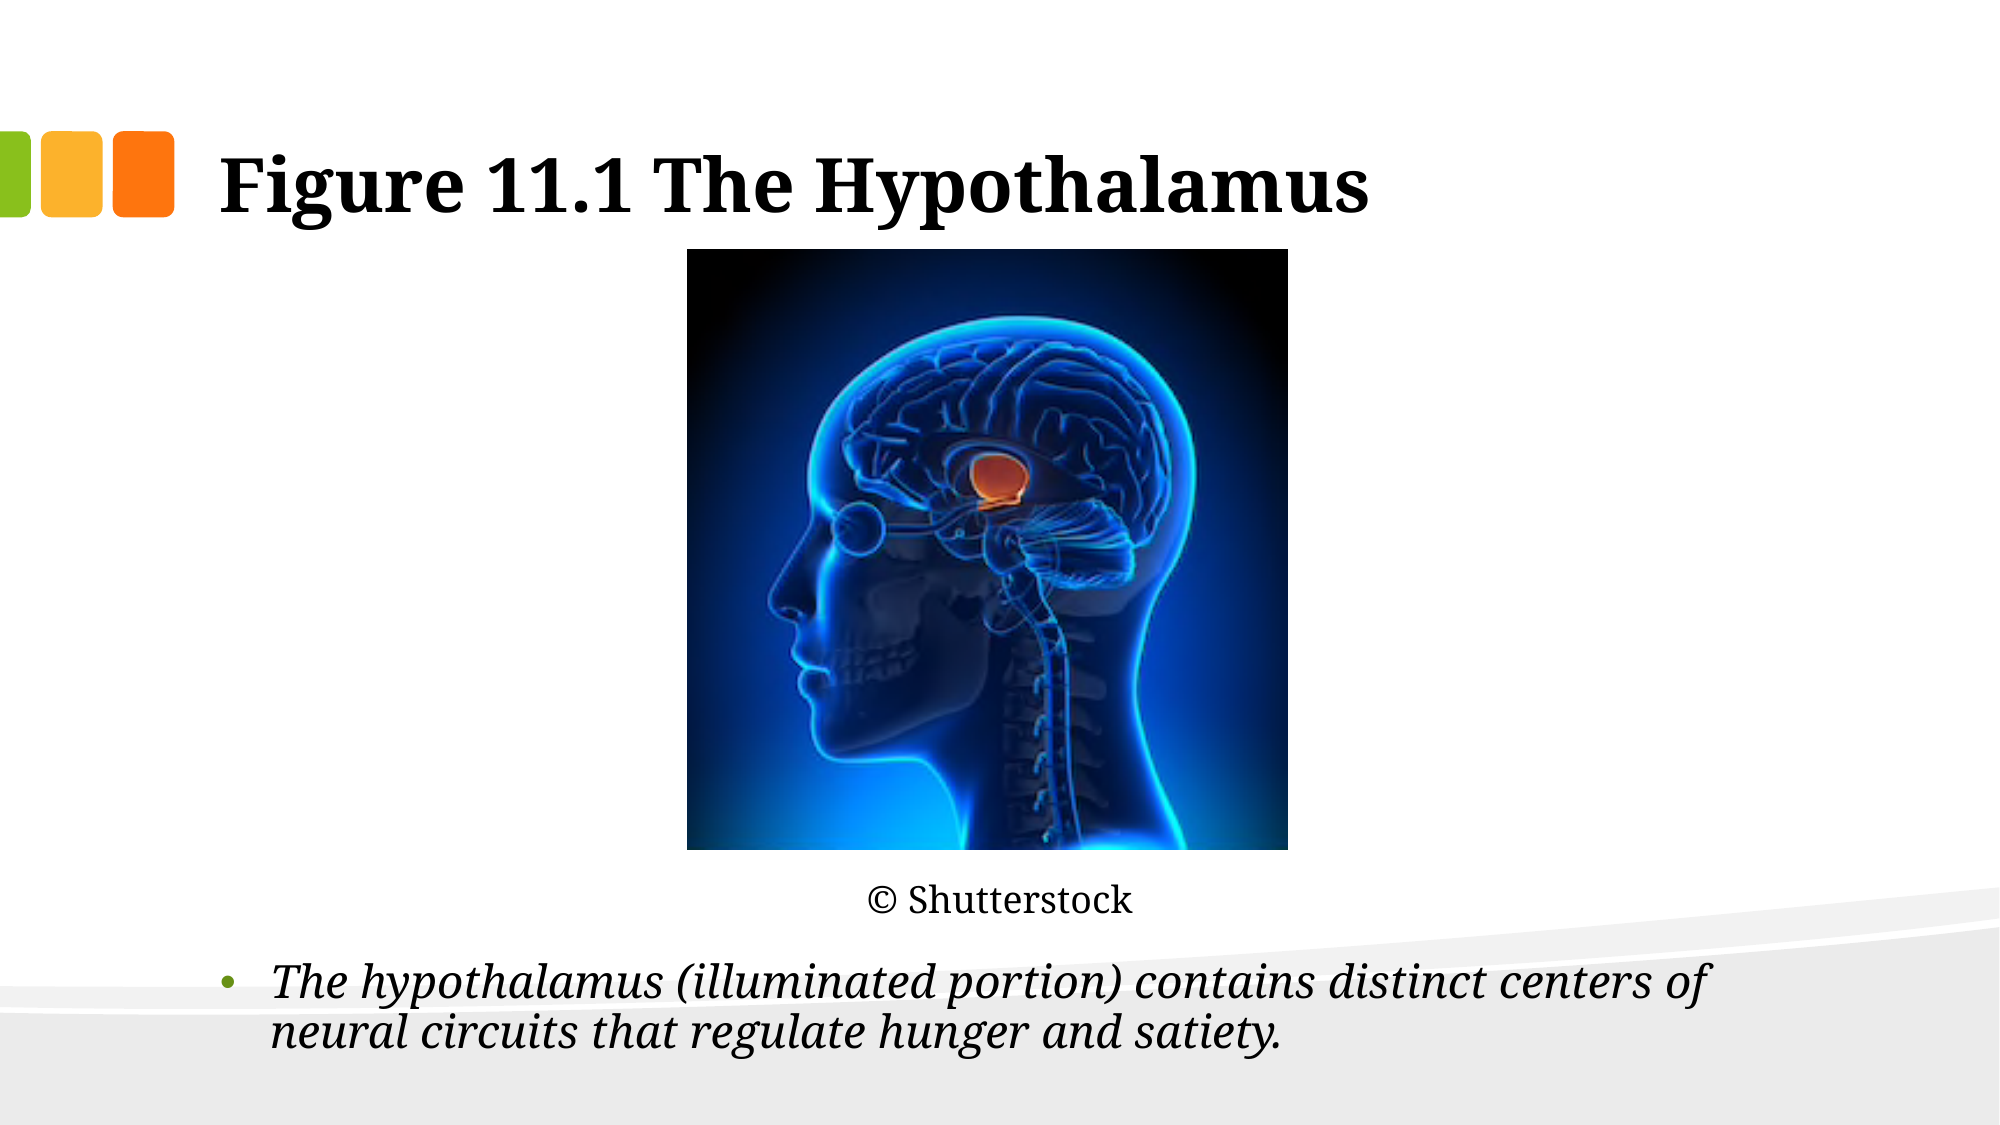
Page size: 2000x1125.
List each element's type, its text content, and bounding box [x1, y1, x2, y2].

picture [960, 828, 967, 851]
list © Shutterstock The hypothalamus (illuminated portion) contains distinct centers of neural circuits that regulate hunger and satiety. [199, 262, 1800, 1088]
title Figure 11.1 The Hypothalamus [199, 24, 1800, 238]
picture [686, 249, 1288, 851]
